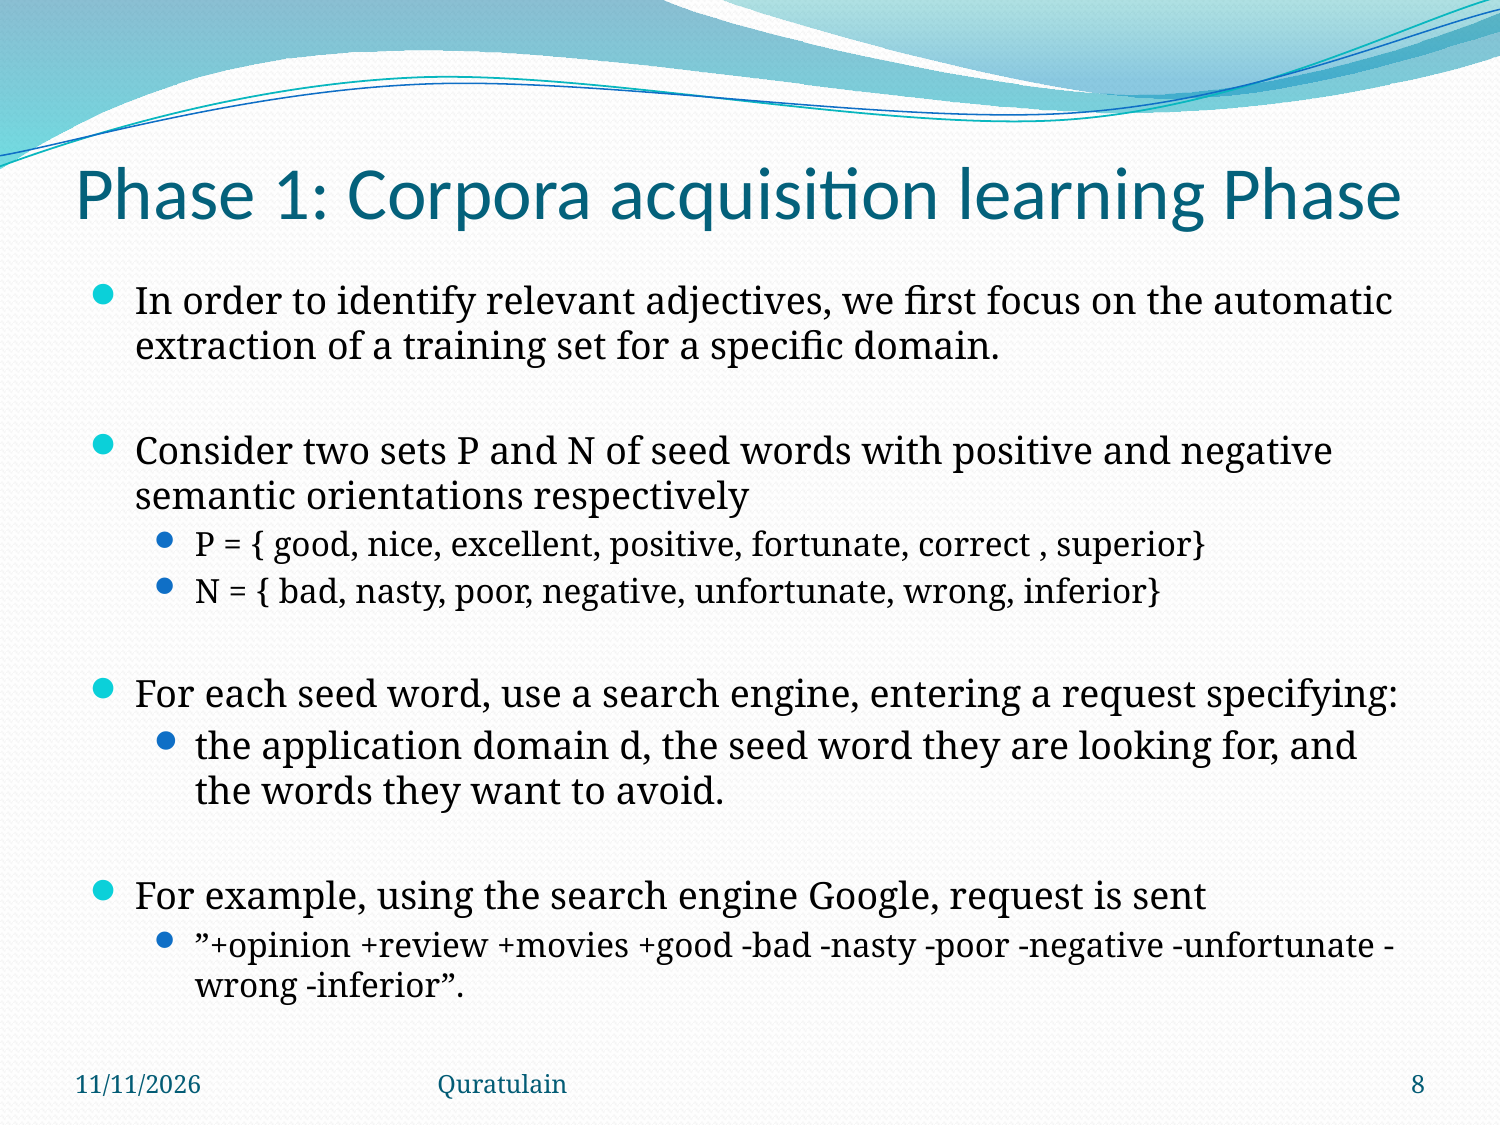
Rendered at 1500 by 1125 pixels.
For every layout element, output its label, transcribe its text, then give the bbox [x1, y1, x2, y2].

footer Quratulain [437, 1042, 988, 1103]
slide_number 8 [1299, 1042, 1425, 1103]
title Phase 1: Corpora acquisition learning Phase [75, 46, 1425, 235]
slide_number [75, 1042, 425, 1103]
list In order to identify relevant adjectives, we first focus on the automatic extraction of a training set for a specific domain. Consider two sets P and N of seed words with positive and negative semantic orientations respectively P = { good, nice, excellent, positive, fortunate, correct , superior} N = { bad, nasty, poor, negative, unfortunate, wrong, inferior} For each seed word, use a search engine, entering a request specifying: the application domain d, the seed word they are looking for, and the words they want to avoid. For example, using the search engine Google, request is sent ”+opinion +review +movies +good -bad -nasty -poor -negative -unfortunate -wrong -inferior”. [75, 269, 1425, 1032]
